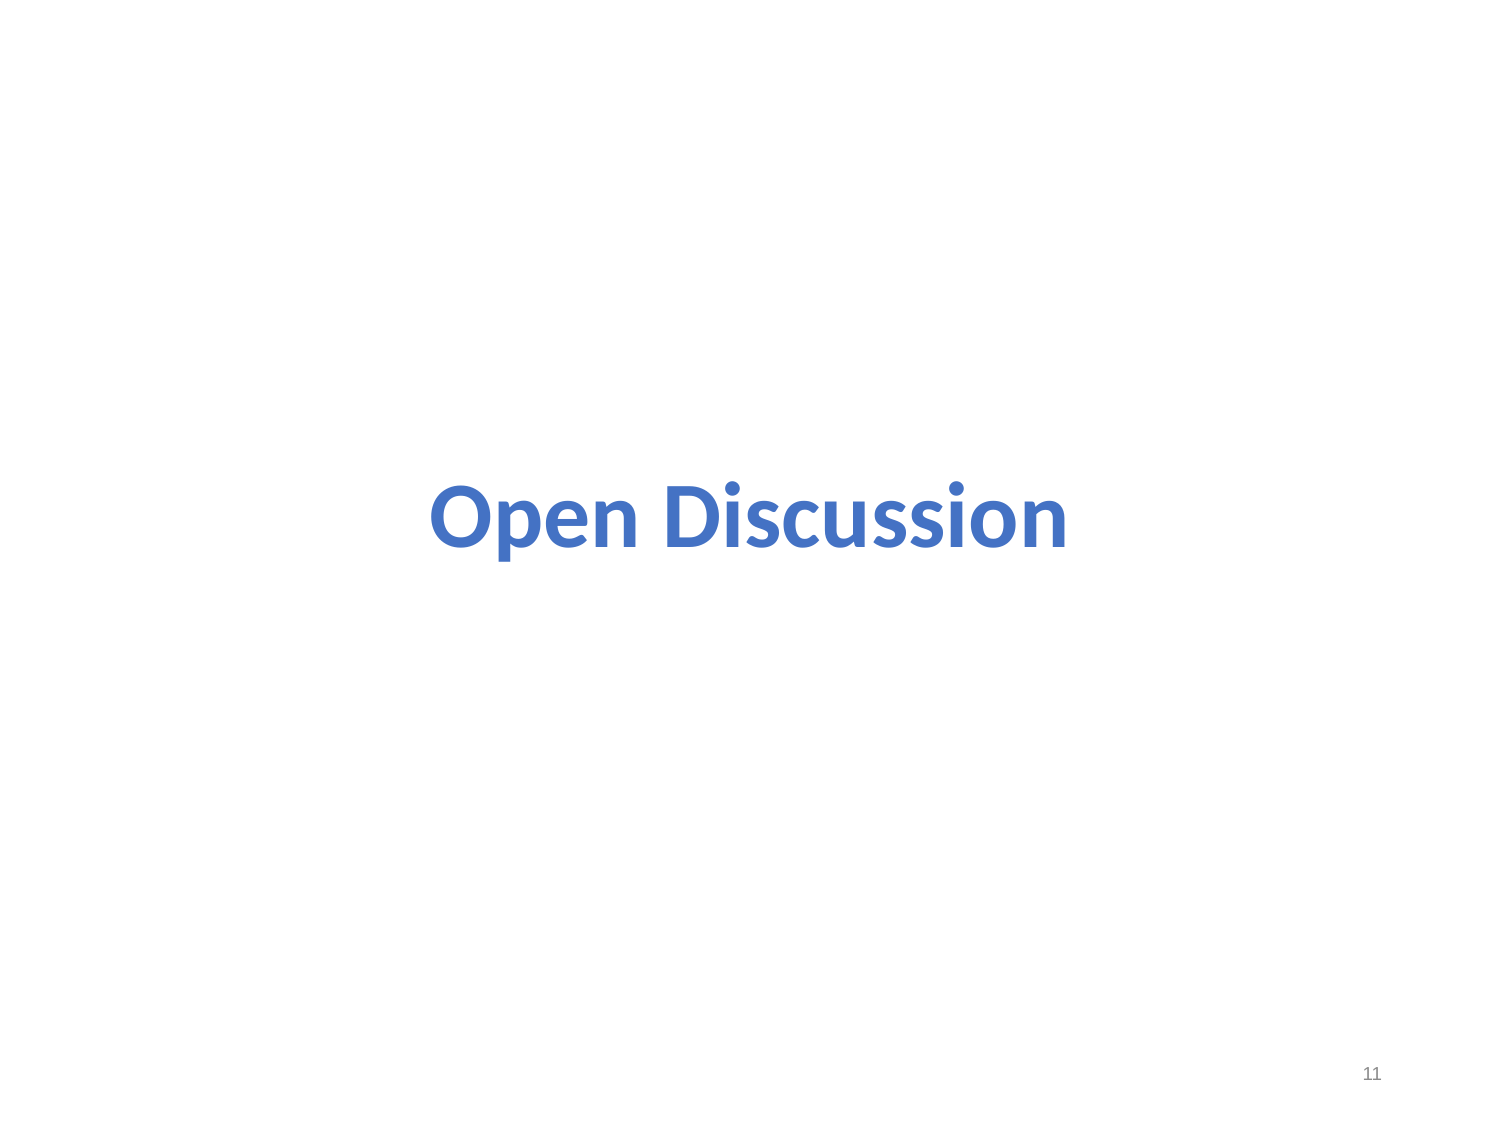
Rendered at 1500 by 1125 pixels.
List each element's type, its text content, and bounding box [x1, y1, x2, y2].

slide_number 11 [1059, 1042, 1397, 1103]
title Open Discussion [187, 184, 1313, 576]
